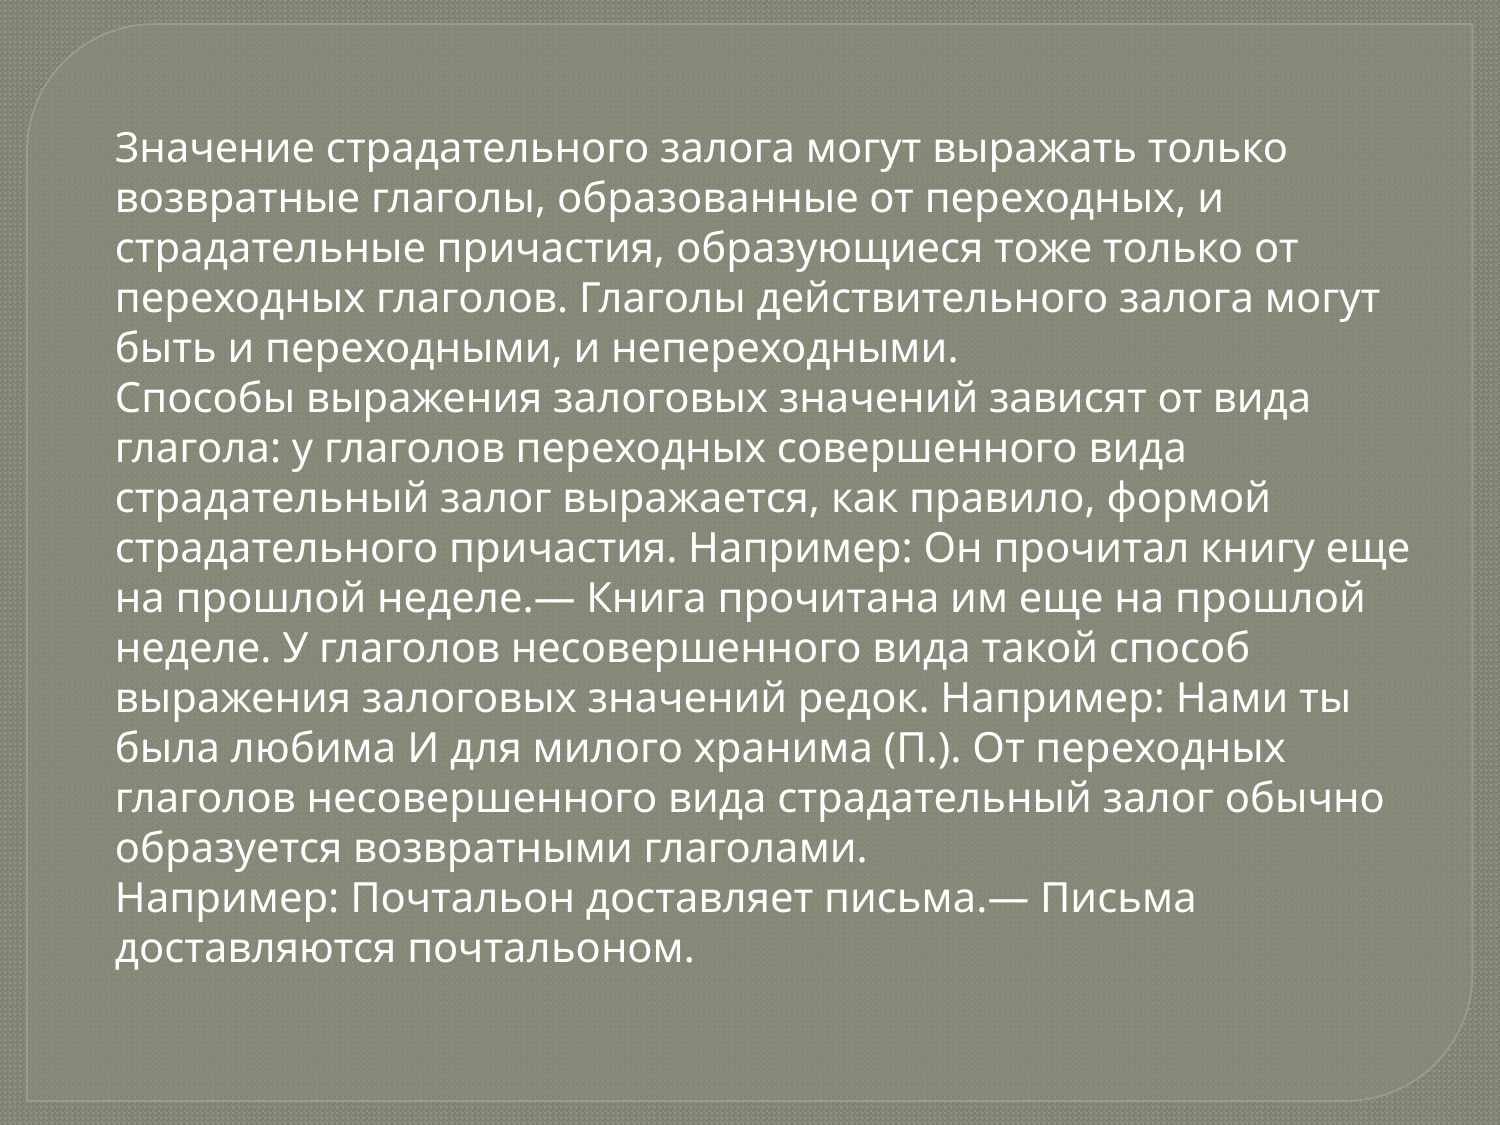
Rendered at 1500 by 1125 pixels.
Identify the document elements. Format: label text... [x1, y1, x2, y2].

text_box Значение страдательного залога могут выражать только возвратные глаголы, образованные от переходных, и страдательные причастия, образующиеся тоже только от переходных глаголов. Глаголы действительного залога могут быть и переходными, и непереходными. Способы выражения залоговых значений зависят от вида глагола: у глаголов переходных совершенного вида страдательный залог выражается, как правило, формой страдательного причастия. Например: Он прочитал книгу еще на прошлой неделе.— Книга прочитана им еще на прошлой неделе. У глаголов несовершенного вида такой способ выражения залоговых значений редок. Например: Нами ты была любима И для милого хранима (П.). От переходных глаголов несовершенного вида страдательный залог обычно образуется возвратными глаголами. Например: Почтальон доставляет письма.— Письма доставляются почтальоном. [100, 113, 1459, 979]
